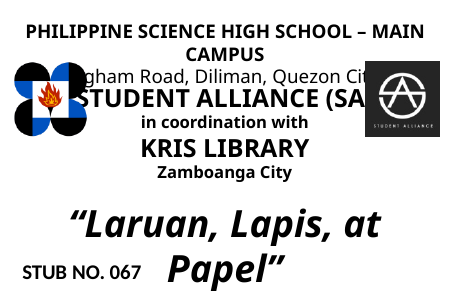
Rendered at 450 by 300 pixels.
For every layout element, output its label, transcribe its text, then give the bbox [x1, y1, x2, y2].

text_box PHILIPPINE SCIENCE HIGH SCHOOL – MAIN CAMPUS Agham Road, Diliman, Quezon City [0, 12, 450, 74]
picture [364, 60, 441, 137]
picture [12, 60, 88, 137]
text_box “Laruan, Lapis, at Papel” [0, 192, 450, 298]
text_box STUDENT ALLIANCE (SA) in coordination with KRIS LIBRARY Zamboanga City [0, 74, 450, 190]
text_box STUB NO. 067 [7, 251, 213, 292]
